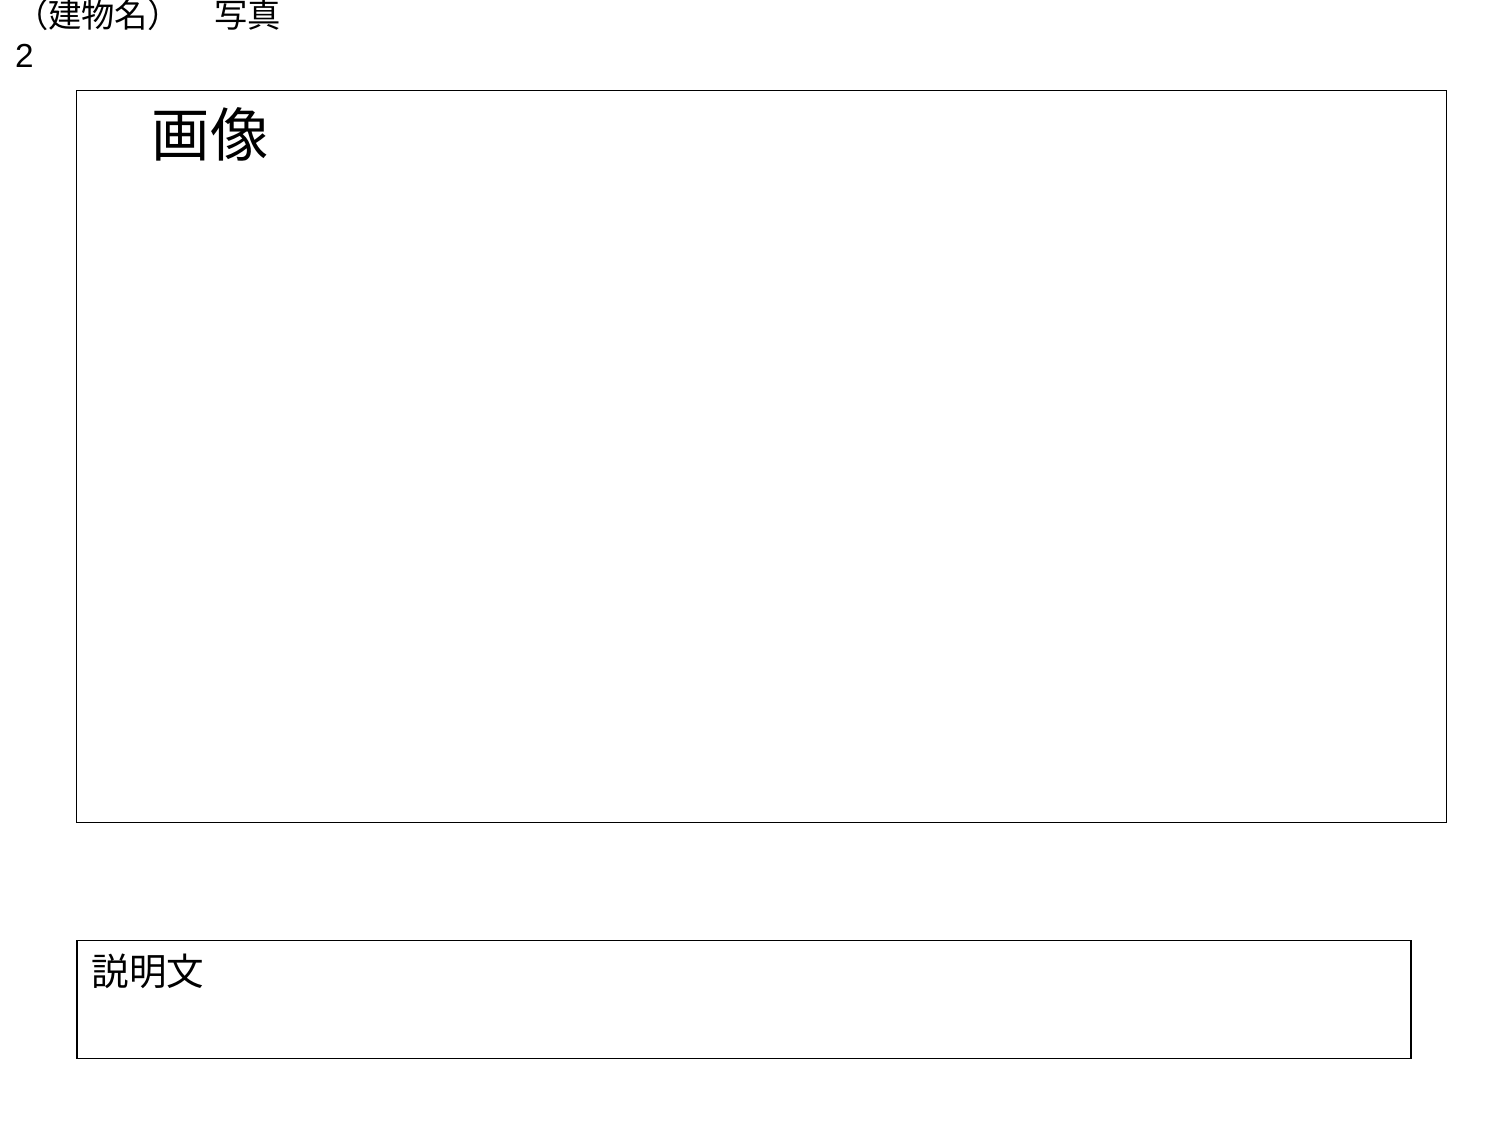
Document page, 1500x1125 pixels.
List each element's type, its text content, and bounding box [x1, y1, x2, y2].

text_box 説明文 [76, 940, 1412, 1059]
title （建物名） 写真2 [0, 0, 309, 69]
list 画像 [76, 90, 1447, 823]
